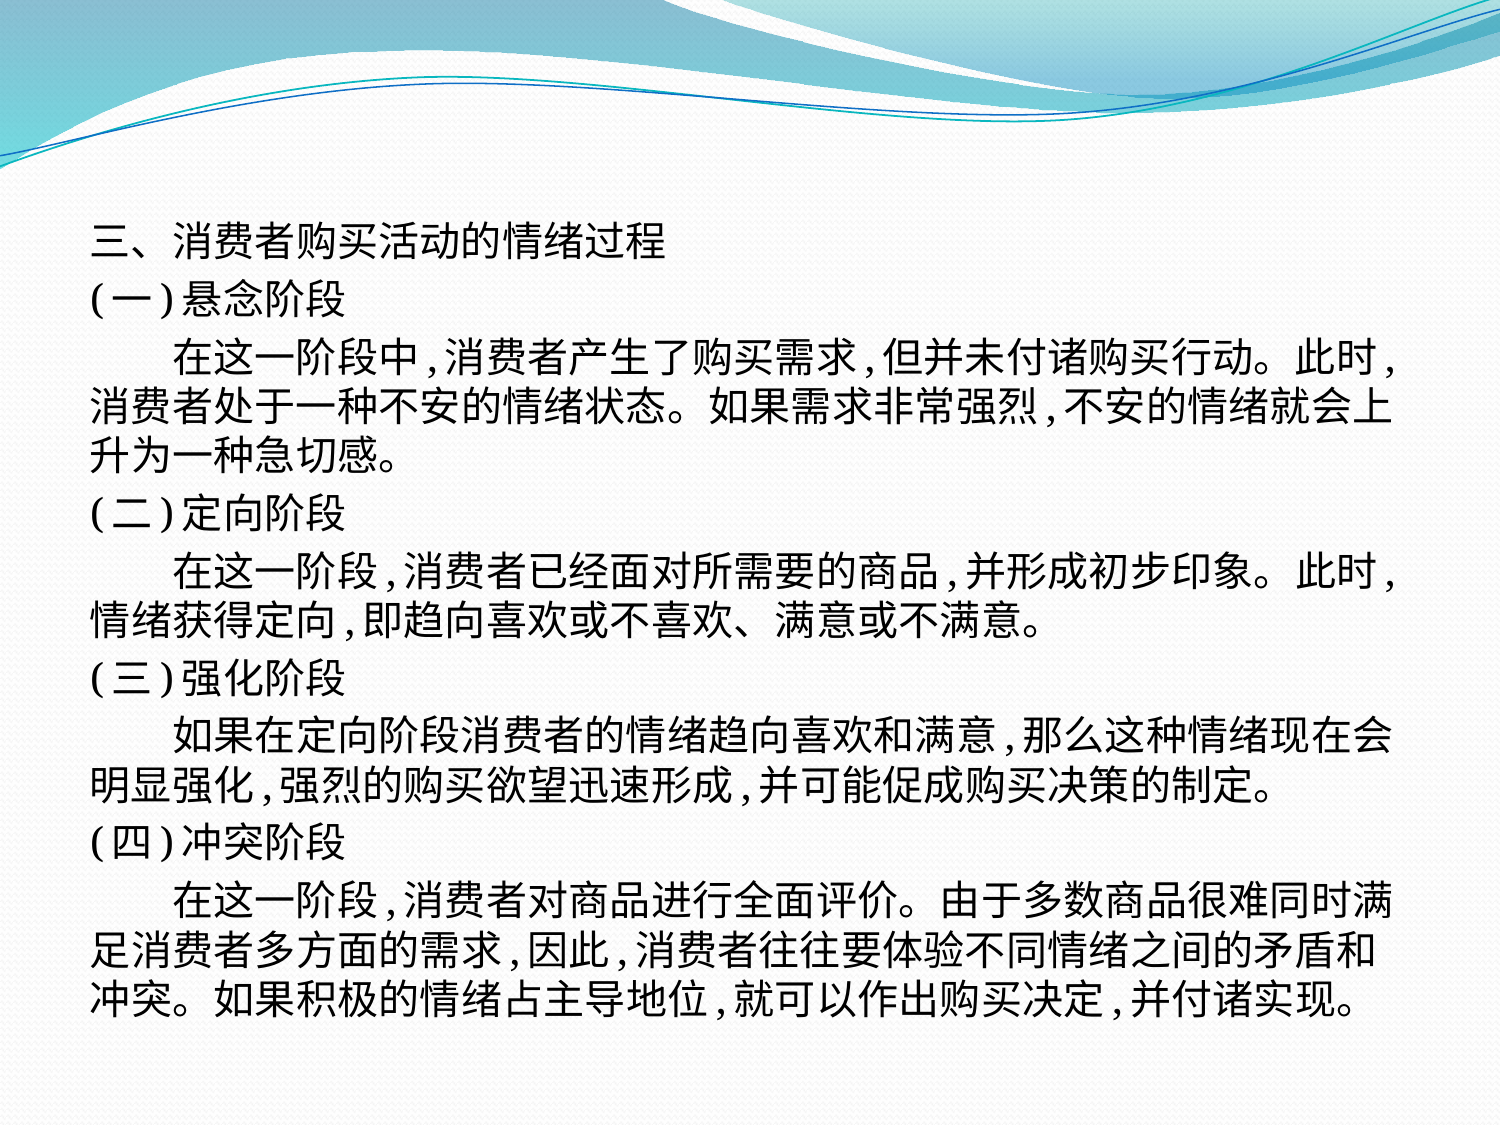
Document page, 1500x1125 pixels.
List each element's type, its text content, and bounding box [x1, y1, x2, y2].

list 三、消费者购买活动的情绪过程 (一)悬念阶段 在这一阶段中,消费者产生了购买需求,但并未付诸购买行动。此时,消费者处于一种不安的情绪状态。如果需求非常强烈,不安的情绪就会上升为一种急切感。 (二)定向阶段 在这一阶段,消费者已经面对所需要的商品,并形成初步印象。此时,情绪获得定向,即趋向喜欢或不喜欢、满意或不满意。 (三)强化阶段 如果在定向阶段消费者的情绪趋向喜欢和满意,那么这种情绪现在会明显强化,强烈的购买欲望迅速形成,并可能促成购买决策的制定。 (四)冲突阶段 在这一阶段,消费者对商品进行全面评价。由于多数商品很难同时满足消费者多方面的需求,因此,消费者往往要体验不同情绪之间的矛盾和冲突。如果积极的情绪占主导地位,就可以作出购买决定,并付诸实现。 [75, 208, 1425, 1038]
